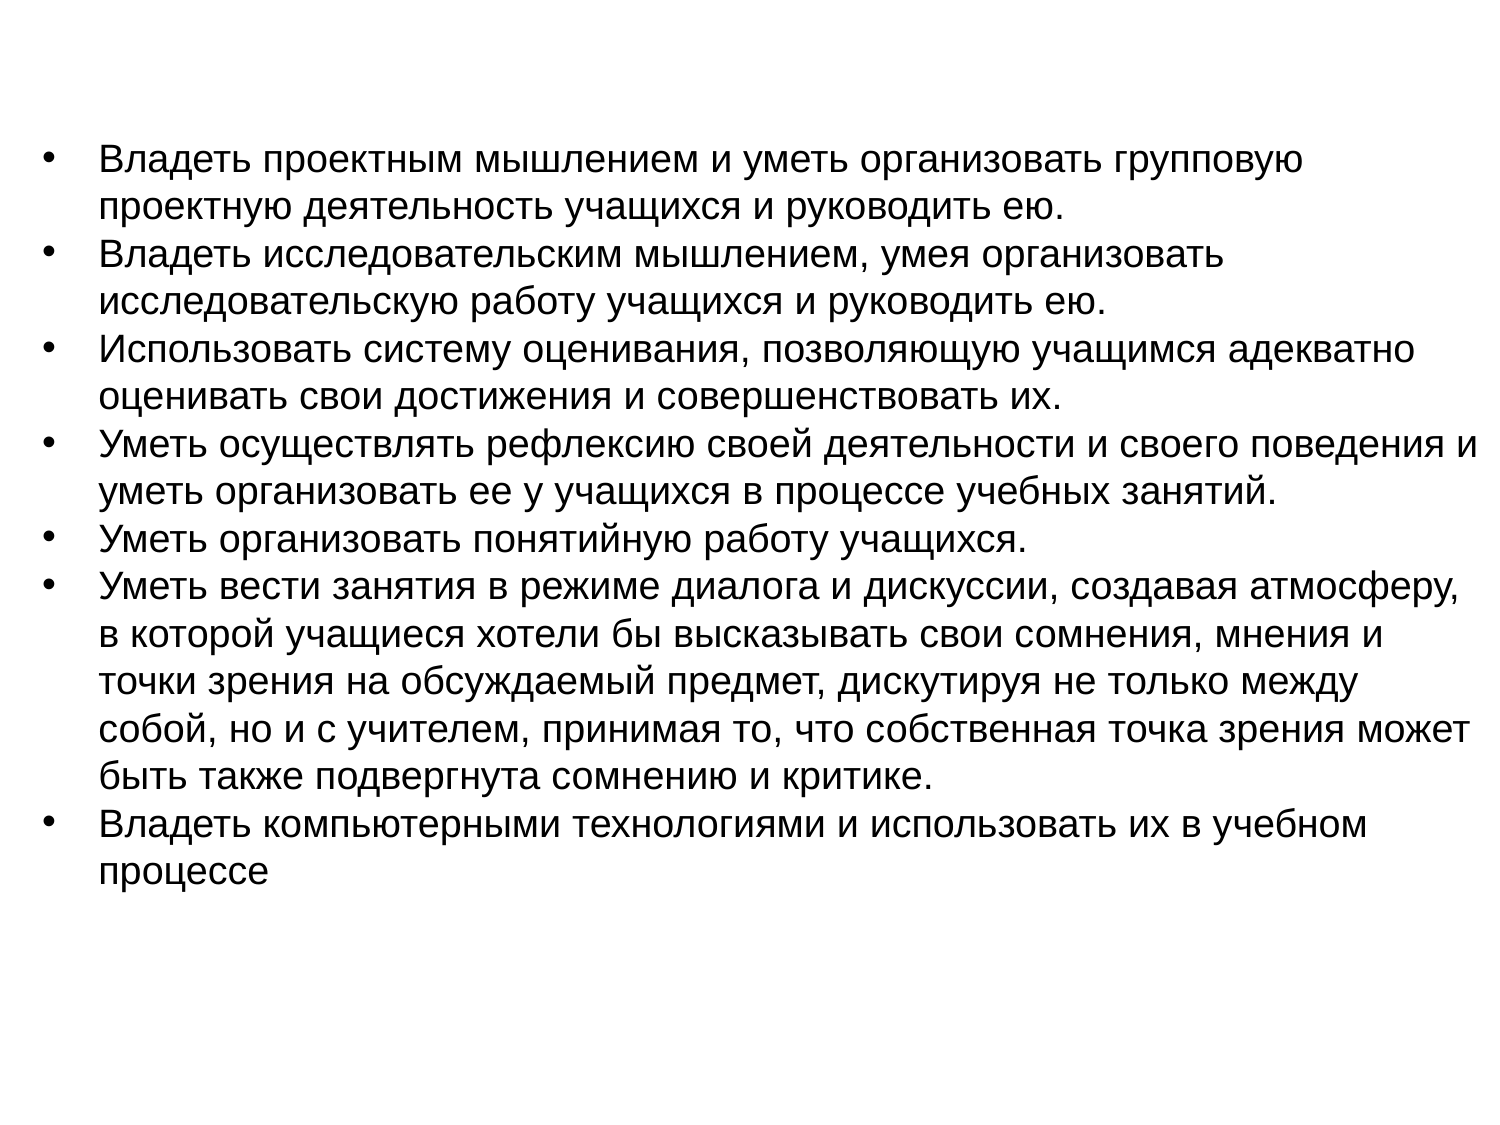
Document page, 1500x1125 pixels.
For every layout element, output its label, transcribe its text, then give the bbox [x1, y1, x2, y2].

text_box Владеть проектным мышлением и уметь организовать групповую проектную деятельность учащихся и руководить ею. Владеть исследовательским мышлением, умея организовать исследовательскую работу учащихся и руководить ею. Использовать систему оценивания, позволяющую учащимся адекватно оценивать свои достижения и совершенствовать их. Уметь осуществлять рефлексию своей деятельности и своего поведения и уметь организовать ее у учащихся в процессе учебных занятий. Уметь организовать понятийную работу учащихся. Уметь вести занятия в режиме диалога и дискуссии, создавая атмосферу, в которой учащиеся хотели бы высказывать свои сомнения, мнения и точки зрения на обсуждаемый предмет, дискутируя не только между собой, но и с учителем, принимая то, что собственная точка зрения может быть также подвергнута сомнению и критике. Владеть компьютерными технологиями и использовать их в учебном процессе [27, 125, 1498, 900]
